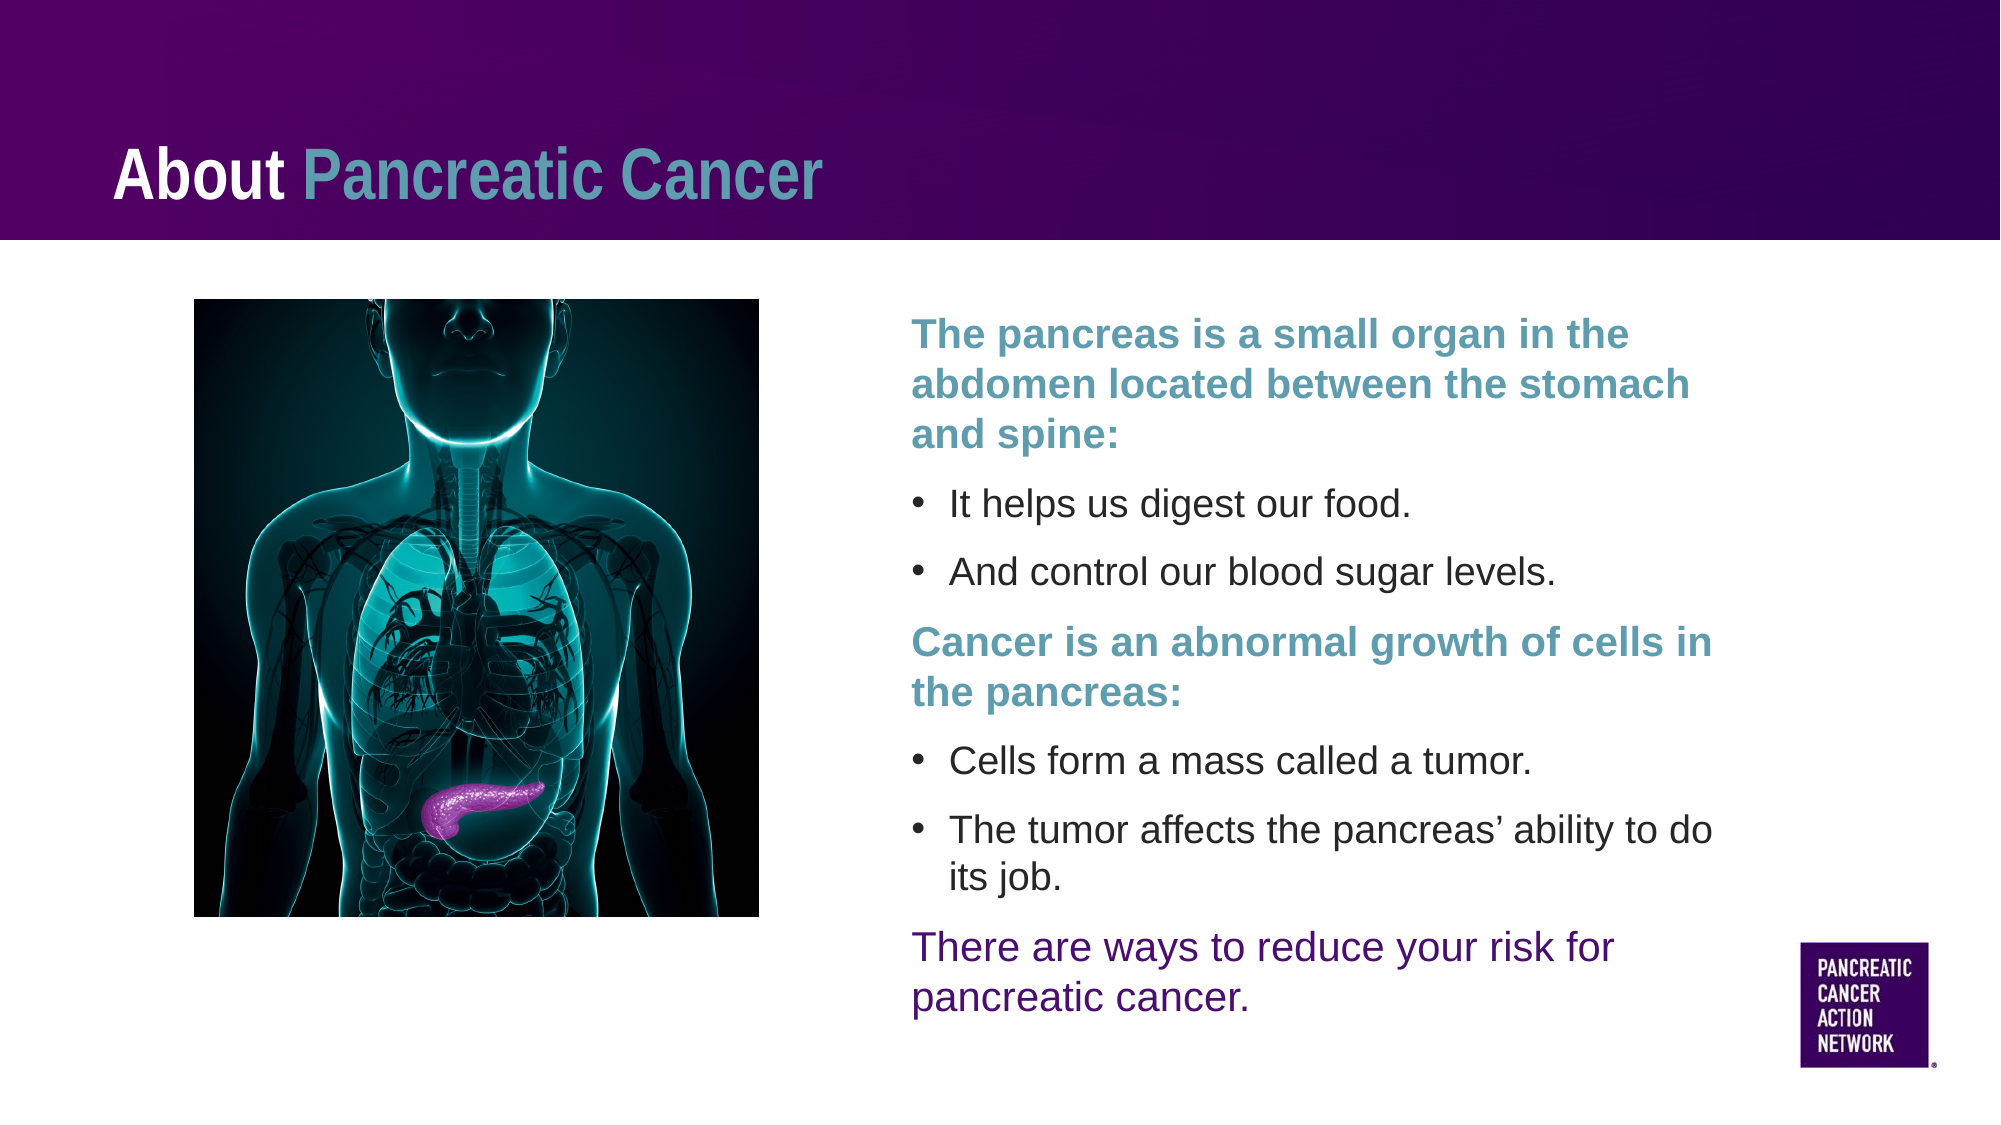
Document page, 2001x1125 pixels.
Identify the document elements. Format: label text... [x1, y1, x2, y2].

picture [0, 0, 2000, 240]
picture [194, 299, 759, 917]
list The pancreas is a small organ in the abdomen located between the stomach and spine: It helps us digest our food. And control our blood sugar levels. Cancer is an abnormal growth of cells in the pancreas: Cells form a mass called a tumor. The tumor affects the pancreas’ ability to do its job. There are ways to reduce your risk for pancreatic cancer. [896, 299, 1764, 1014]
title About Pancreatic Cancer [97, 63, 1907, 222]
picture [1800, 942, 1937, 1068]
